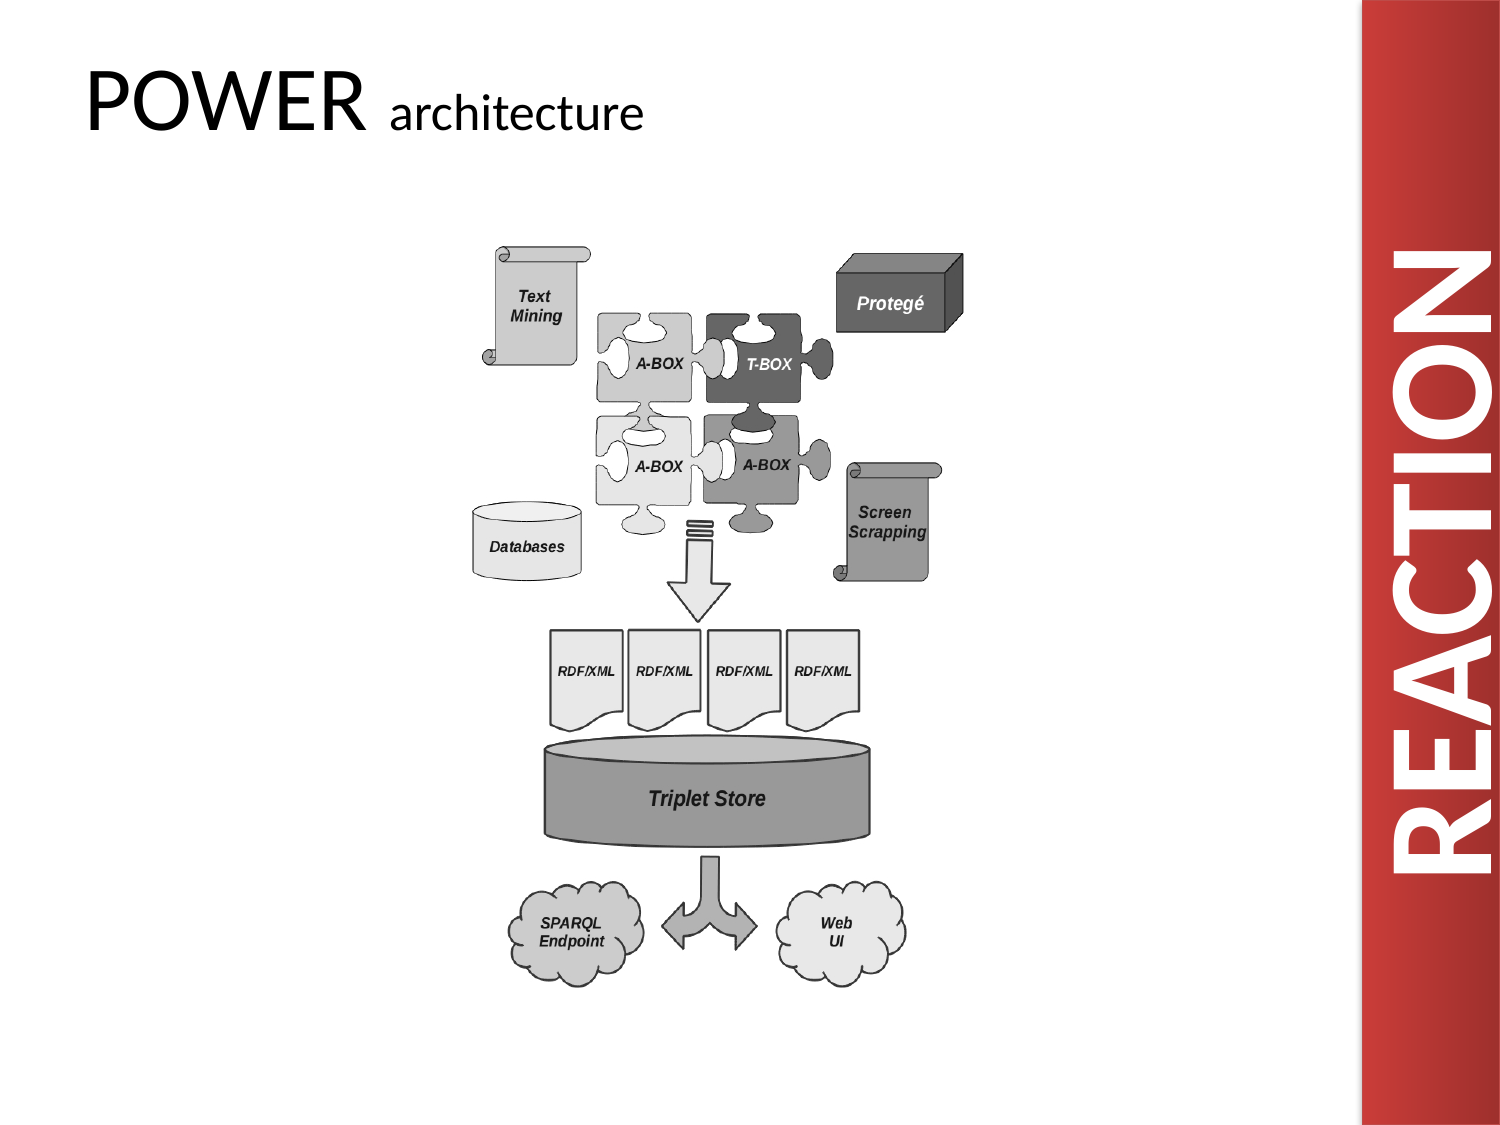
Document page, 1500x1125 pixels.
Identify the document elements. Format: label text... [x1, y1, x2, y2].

picture [407, 209, 1021, 1073]
title POWER architecture [69, 6, 1420, 182]
